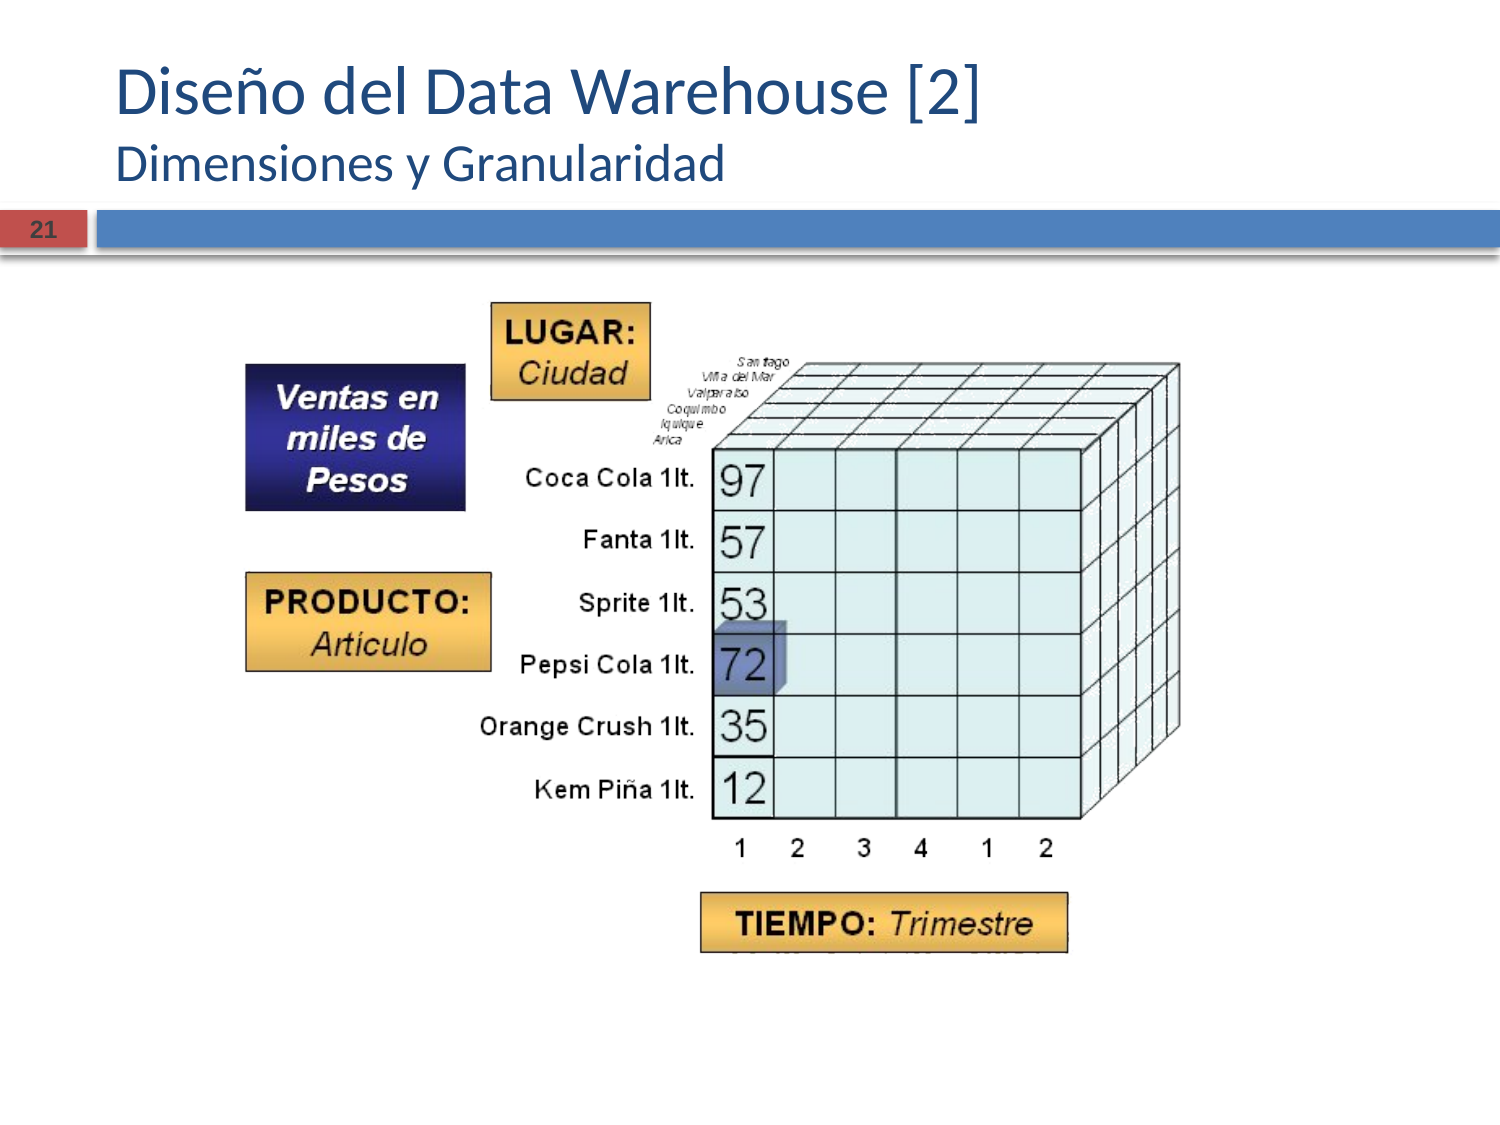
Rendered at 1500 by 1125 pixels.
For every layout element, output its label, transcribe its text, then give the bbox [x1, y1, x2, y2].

slide_number 21 [0, 208, 88, 249]
title Diseño del Data Warehouse [2] Dimensiones y Granularidad [100, 37, 1438, 200]
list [234, 280, 1207, 973]
